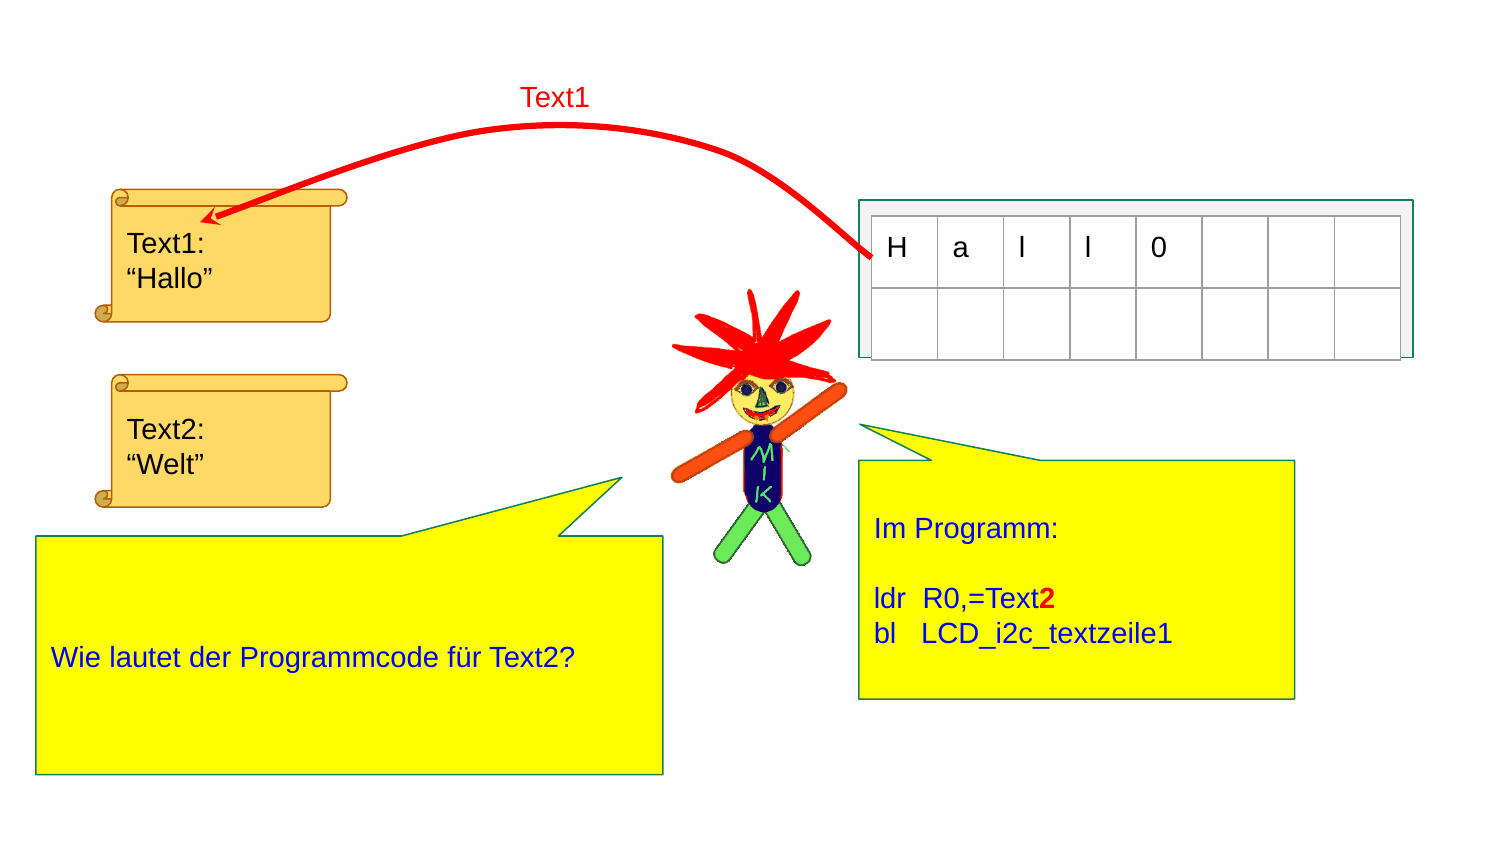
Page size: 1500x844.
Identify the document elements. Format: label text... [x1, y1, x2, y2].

table_header 0 [1137, 217, 1201, 287]
table_header l [1071, 217, 1135, 287]
text_box Text1: “Hallo” [95, 189, 331, 322]
table_header [1269, 217, 1334, 287]
text_box [858, 200, 1414, 358]
table_cell [1004, 289, 1069, 359]
table_cell [1335, 289, 1400, 359]
table_header H [872, 217, 937, 287]
table_cell [872, 289, 937, 359]
text_box Text1 [505, 63, 653, 126]
table_header [1335, 217, 1400, 287]
table_header l [1004, 217, 1069, 287]
table_cell [1071, 289, 1135, 359]
table_cell [1137, 289, 1201, 359]
text_box Text2: “Welt” [95, 374, 348, 508]
table_cell [1203, 289, 1267, 359]
text_box Im Programm: ldr R0,=Text2 bl LCD_i2c_textzeile1 [858, 425, 1295, 700]
picture [651, 281, 859, 573]
text_box Wie lautet der Programmcode für Text2? [35, 477, 663, 775]
table_cell [1269, 289, 1334, 359]
text_box [200, 126, 872, 258]
table_header [1203, 217, 1267, 287]
table_header a [938, 217, 1003, 287]
table_cell [938, 289, 1003, 359]
